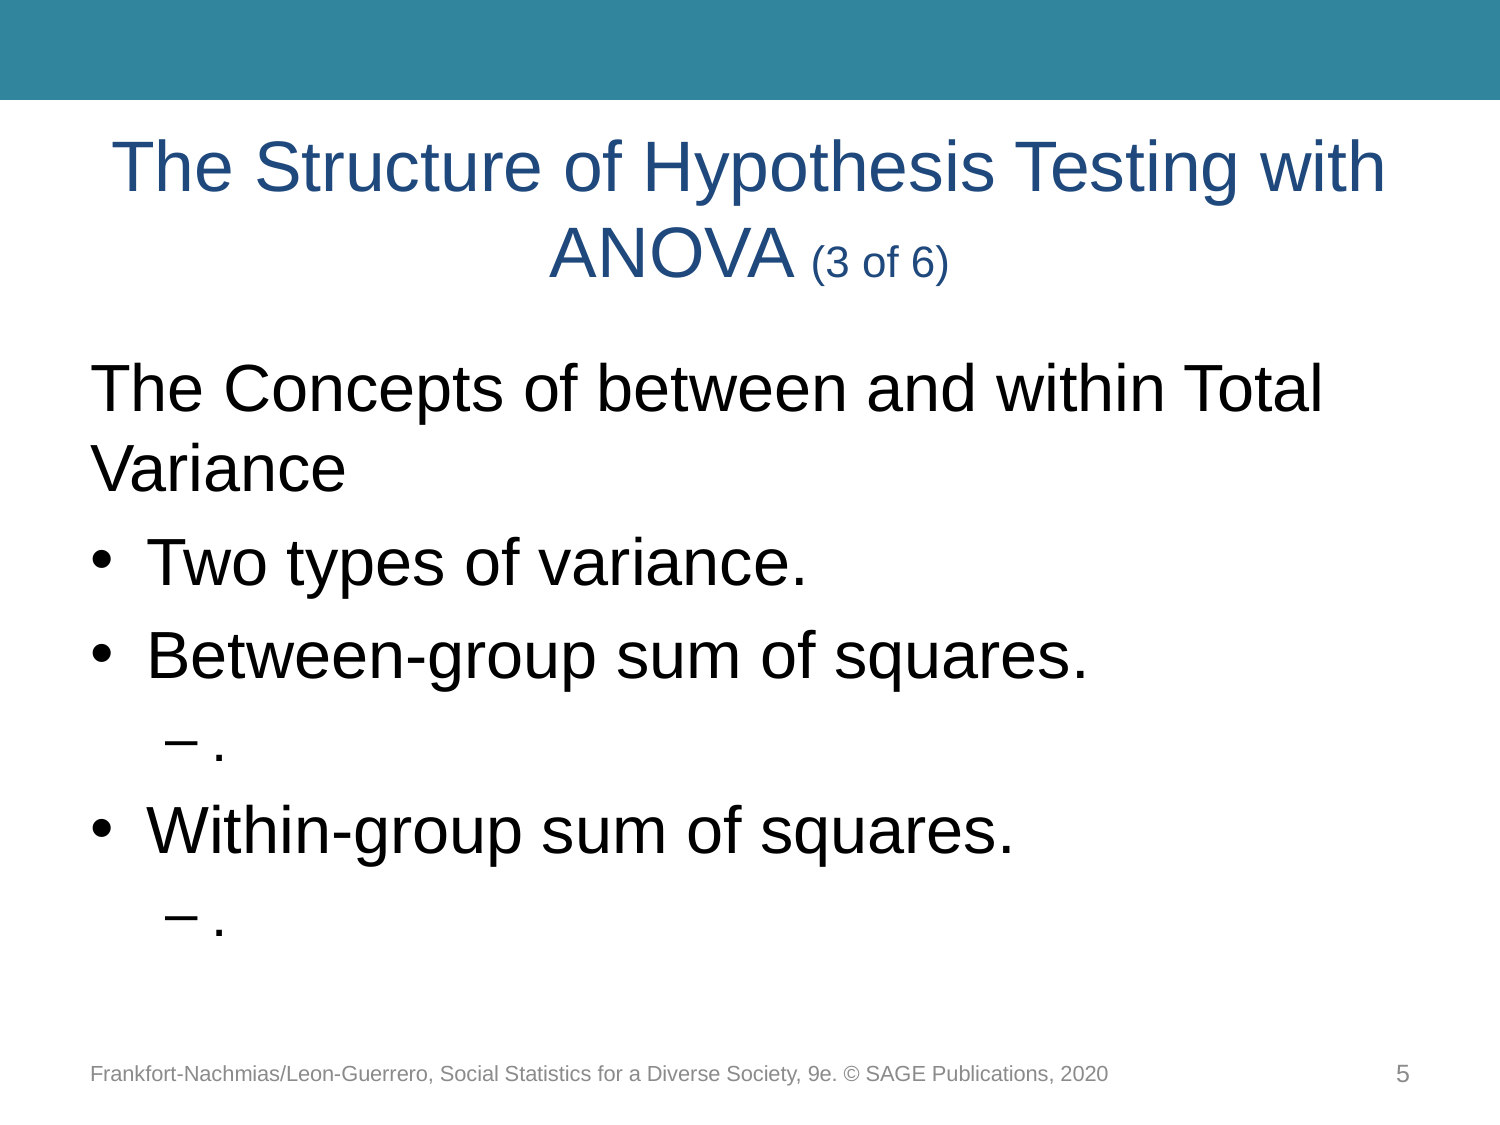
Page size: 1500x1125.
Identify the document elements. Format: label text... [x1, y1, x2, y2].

title The Structure of Hypothesis Testing with ANOVA (3 of 6) [0, 112, 1500, 300]
footer Frankfort-Nachmias/Leon-Guerrero, Social Statistics for a Diverse Society, 9e. © SAGE Publications, 2020 [75, 1042, 1313, 1103]
slide_number 5 [1350, 1042, 1425, 1103]
